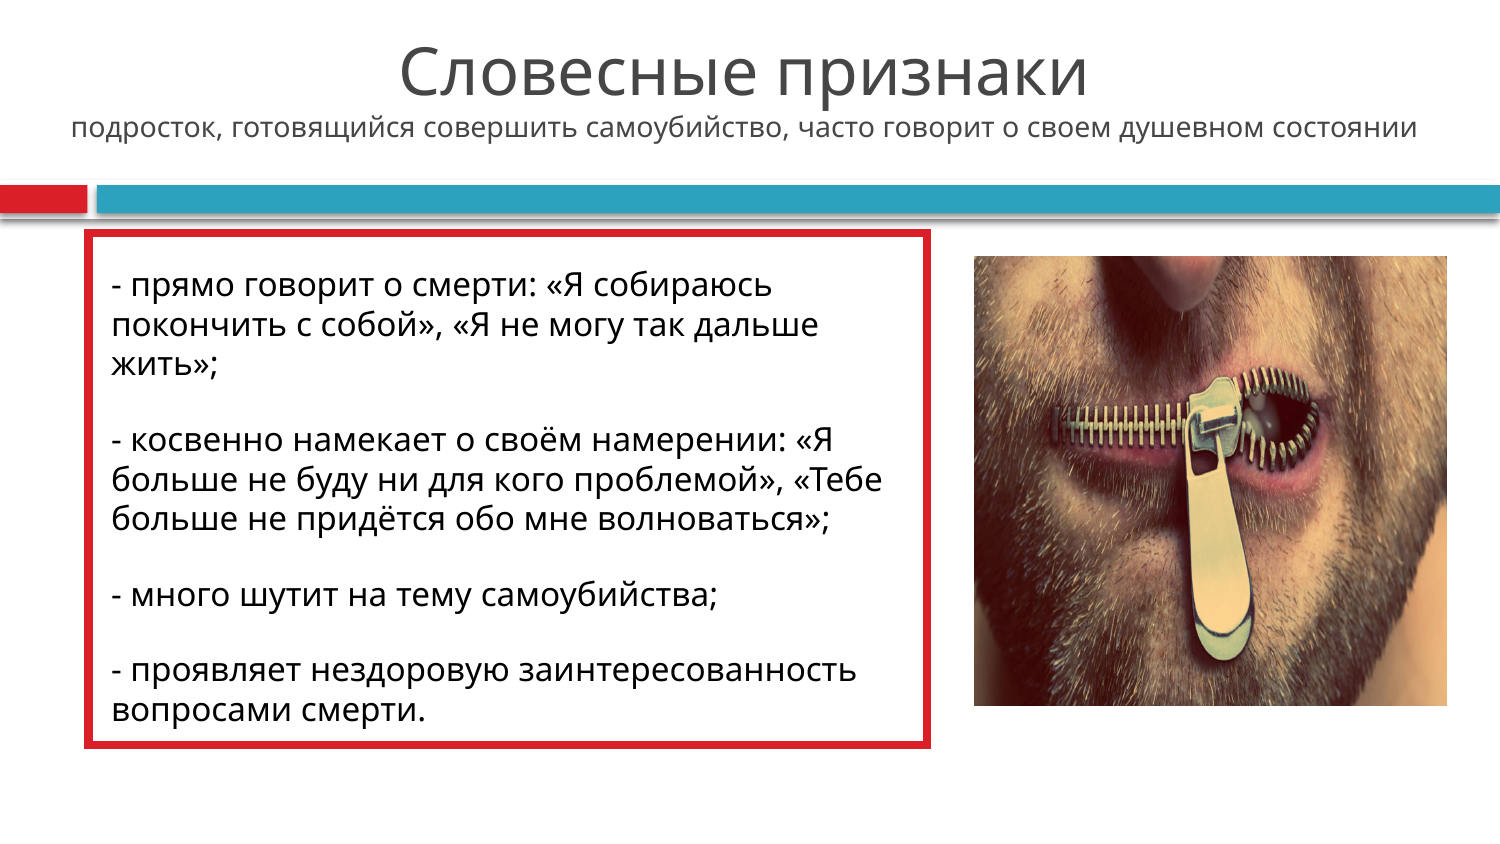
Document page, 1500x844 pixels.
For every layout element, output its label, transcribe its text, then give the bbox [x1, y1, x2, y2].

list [974, 256, 1448, 706]
list - прямо говорит о смерти: «Я собираюсь покончить с собой», «Я не могу так дальше жить»; - косвенно намекает о своём намерении: «Я больше не буду ни для кого проблемой», «Тебе больше не придётся обо мне волноваться»; - много шутит на тему самоубийства; - проявляет нездоровую заинтересованность вопросами смерти. [84, 229, 931, 749]
title Словесные признаки подросток, готовящийся совершить самоубийство, часто говорит о своем душевном состоянии [53, 19, 1438, 151]
